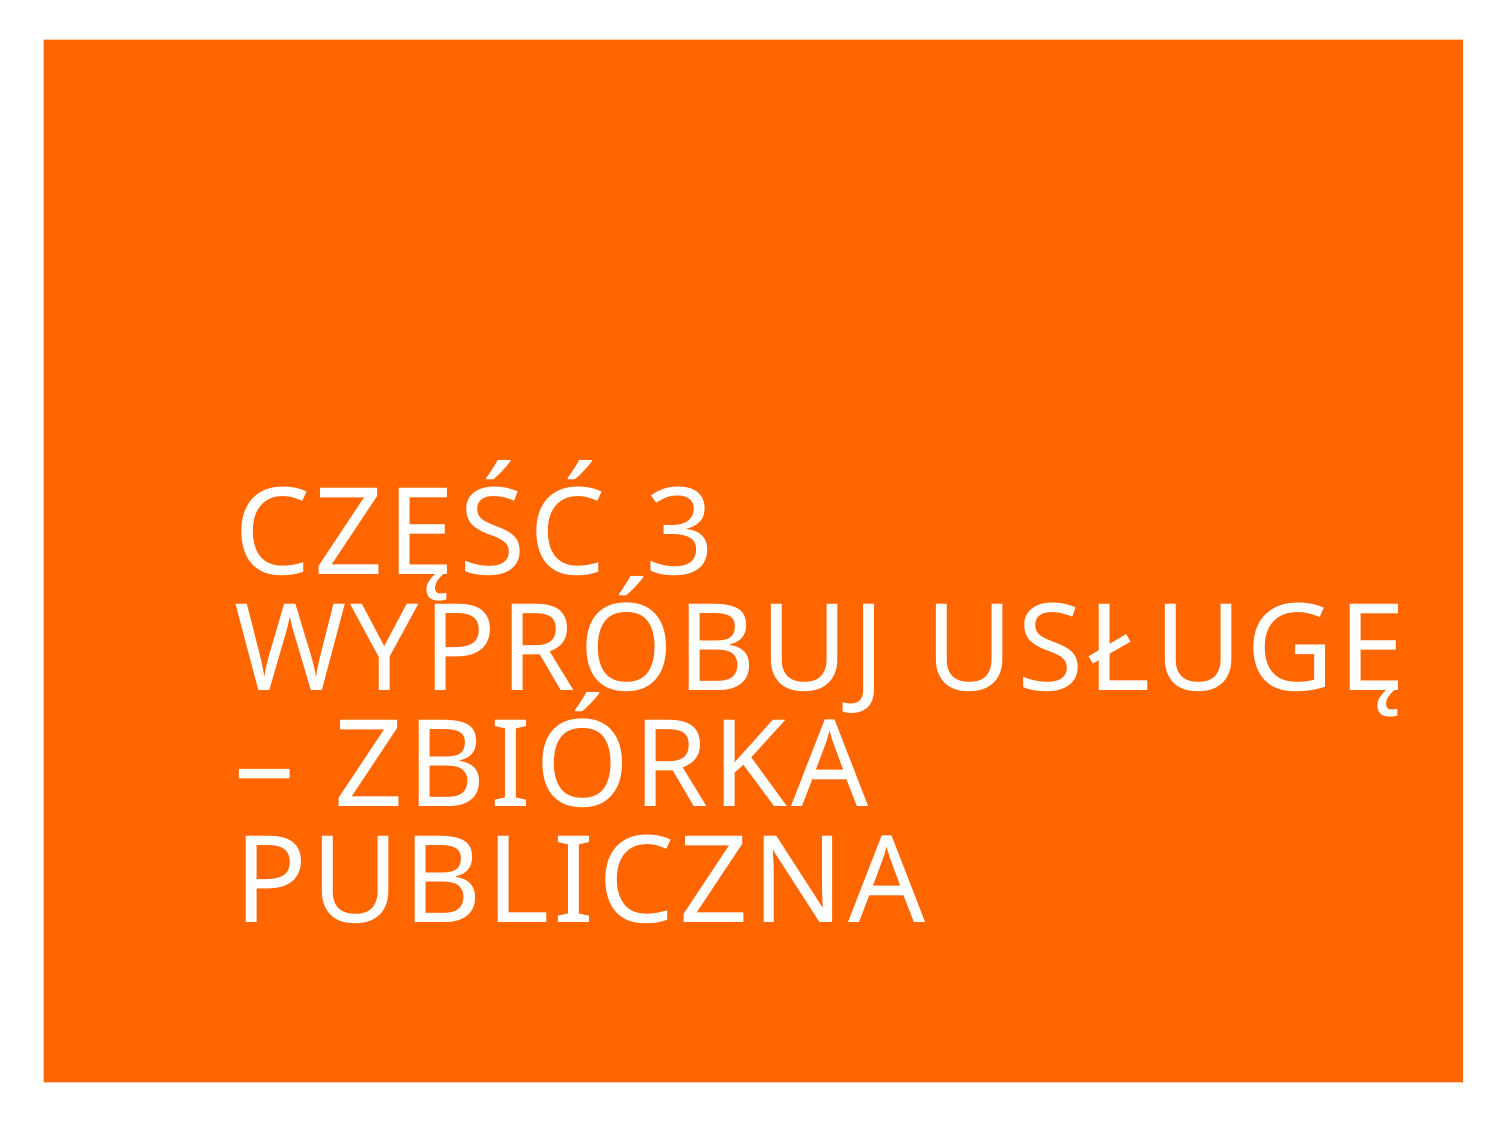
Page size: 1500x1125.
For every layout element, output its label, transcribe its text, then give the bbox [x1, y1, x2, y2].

title Część 3 Wypróbuj usługę – zbiórka publiczna [219, 208, 1436, 953]
